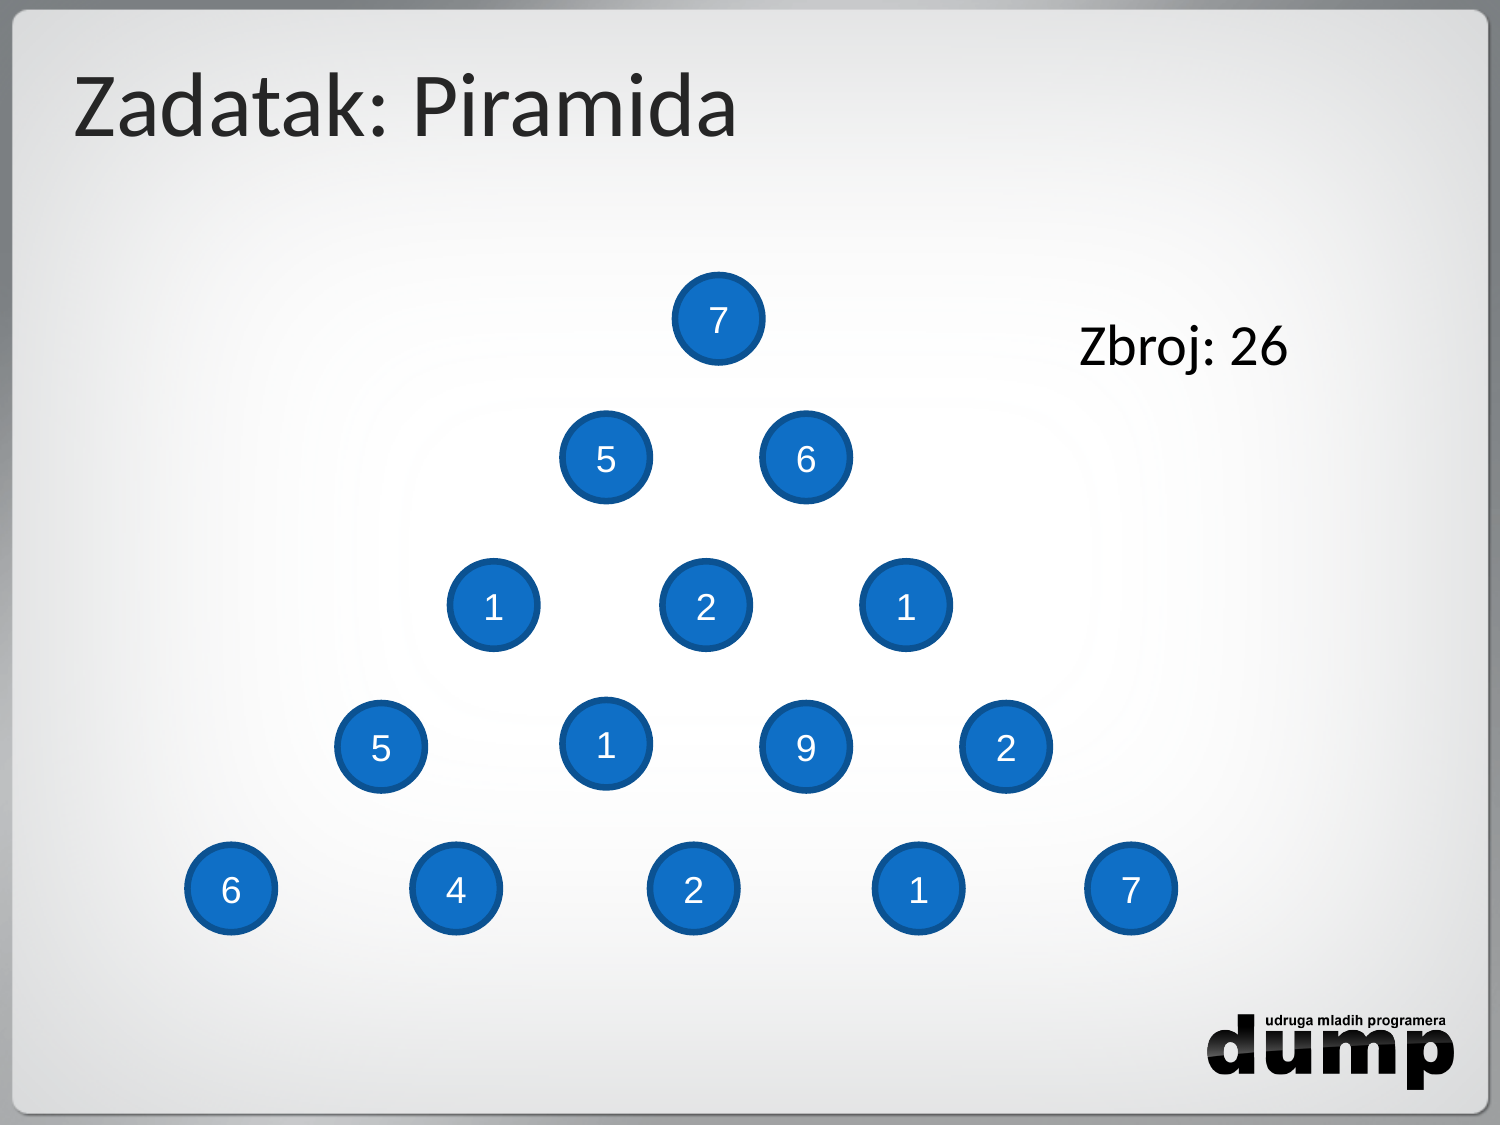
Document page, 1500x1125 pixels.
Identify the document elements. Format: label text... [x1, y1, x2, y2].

text_box 5 [559, 410, 654, 505]
text_box 6 [759, 410, 854, 505]
text_box 7 [671, 271, 766, 366]
text_box 6 [184, 841, 279, 936]
text_box 2 [659, 557, 754, 653]
picture [0, 0, 1500, 1125]
text_box Zbroj: 26 [1064, 299, 1305, 385]
text_box 1 [446, 557, 541, 653]
text_box 5 [334, 699, 429, 794]
text_box 1 [871, 841, 966, 936]
title Zadatak: Piramida [58, 23, 1425, 177]
text_box 9 [759, 699, 854, 794]
text_box 7 [1084, 841, 1179, 936]
text_box 1 [859, 557, 954, 653]
text_box 4 [409, 841, 504, 936]
text_box 2 [959, 699, 1054, 794]
text_box 2 [646, 841, 741, 936]
text_box 1 [559, 696, 654, 791]
